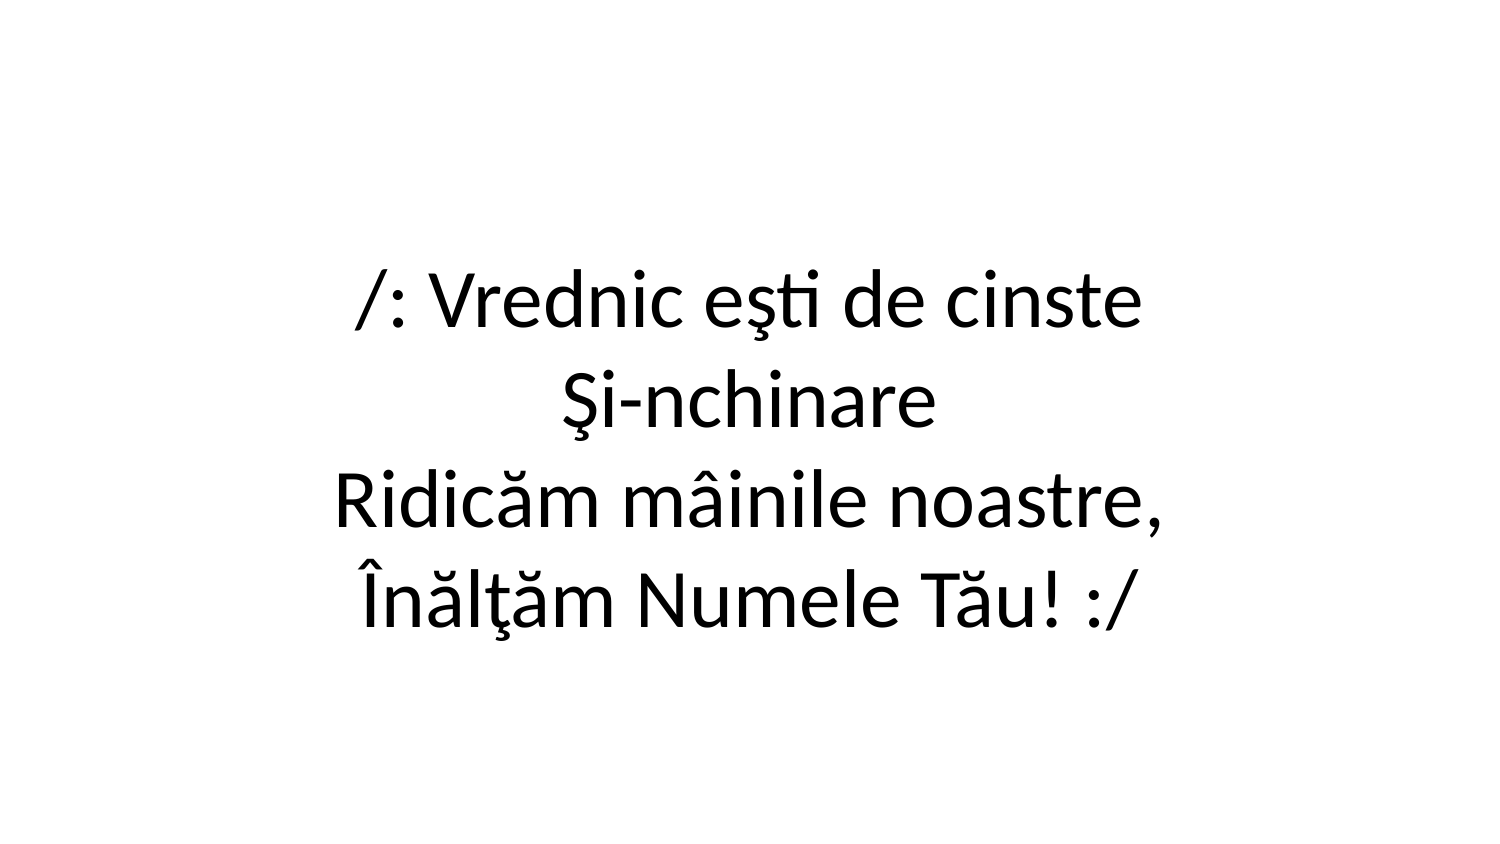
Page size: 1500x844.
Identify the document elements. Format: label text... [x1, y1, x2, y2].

text_box /: Vrednic eşti de cinste Şi-nchinare Ridicăm mâinile noastre, Înălţăm Numele Tău! :/ [319, 192, 1181, 652]
